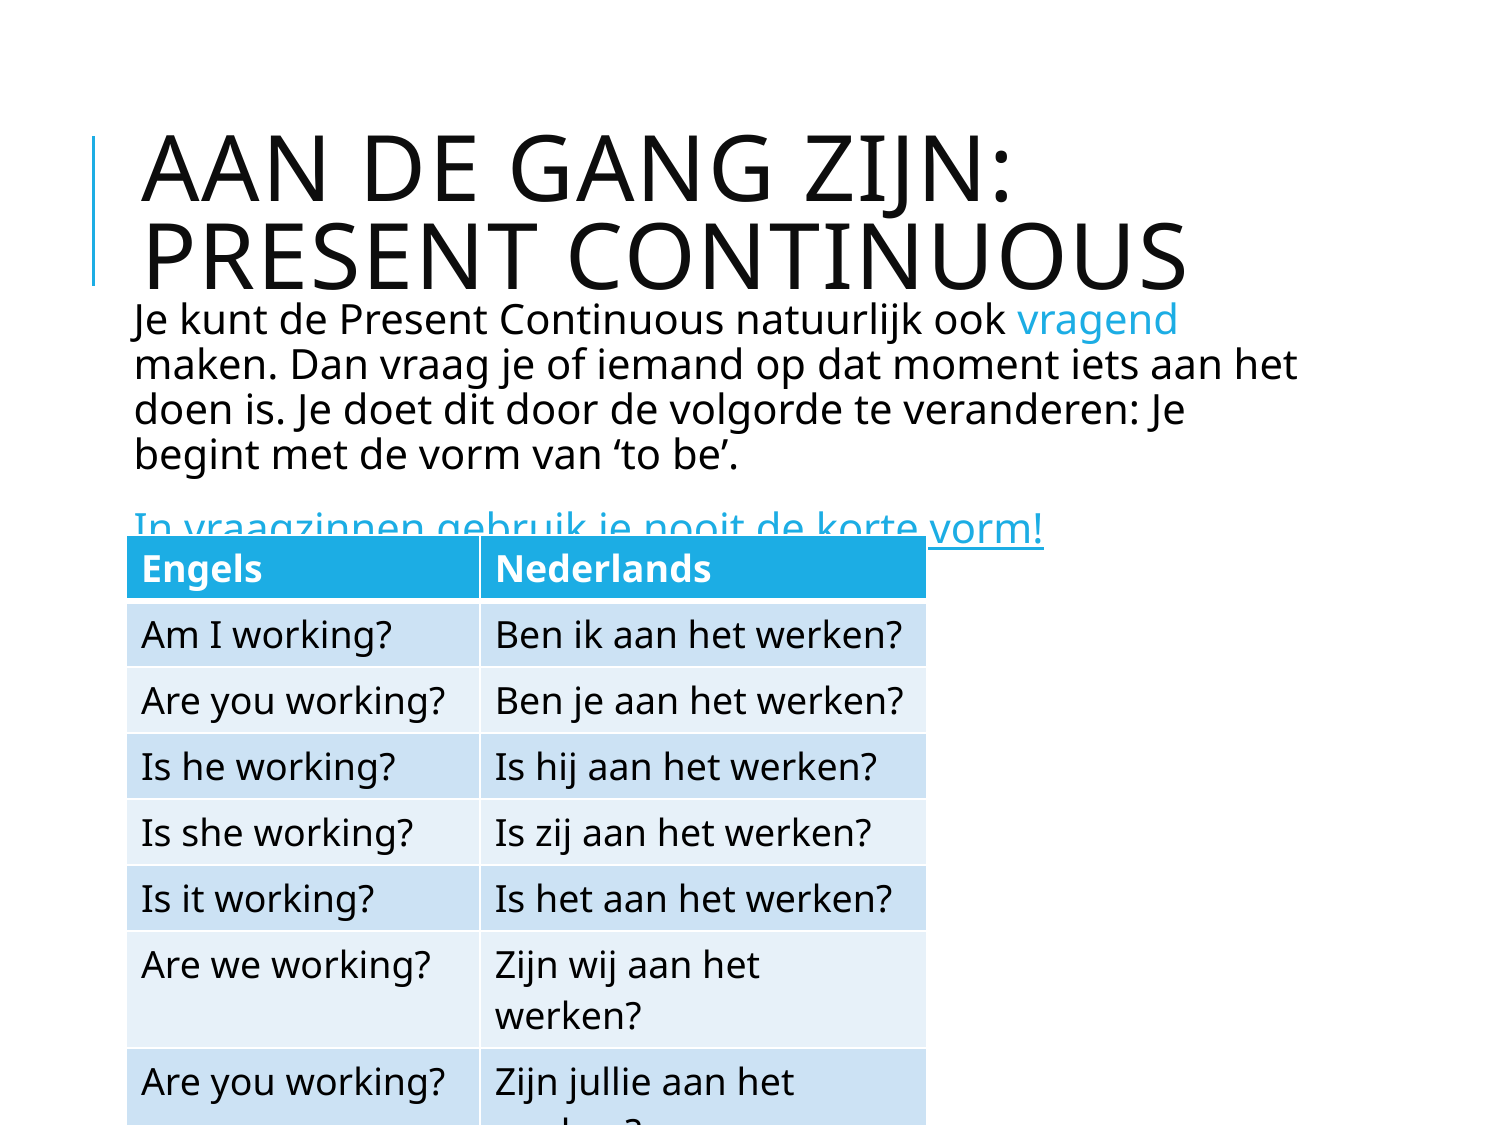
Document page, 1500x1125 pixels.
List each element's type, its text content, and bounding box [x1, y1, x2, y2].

table_header Engels [127, 536, 479, 598]
table_cell Are we working? [127, 932, 479, 1047]
table_cell Is he working? [127, 734, 479, 798]
table_cell Is het aan het werken? [481, 866, 926, 930]
table_cell Is hij aan het werken? [481, 734, 926, 798]
table_cell Zijn jullie aan het werken? [481, 1049, 926, 1125]
table_cell Am I working? [127, 604, 479, 666]
table_cell Is zij aan het werken? [481, 800, 926, 864]
table_cell Are you working? [127, 1049, 479, 1125]
table_cell Ben je aan het werken? [481, 668, 926, 732]
table_cell Are you working? [127, 668, 479, 732]
table_header Nederlands [481, 536, 926, 598]
table_cell Is she working? [127, 800, 479, 864]
title Aan de gang zijn: present continuous [126, 96, 1388, 342]
table_cell Zijn wij aan het werken? [481, 932, 926, 1047]
list Je kunt de Present Continuous natuurlijk ook vragend maken. Dan vraag je of iemand op dat moment iets aan het doen is. Je doet dit door de volgorde te veranderen: Je begint met de vorm van ‘to be’. In vraagzinnen gebruik je nooit de korte vorm! [126, 290, 1322, 987]
table_cell Ben ik aan het werken? [481, 604, 926, 666]
table_cell Is it working? [127, 866, 479, 930]
